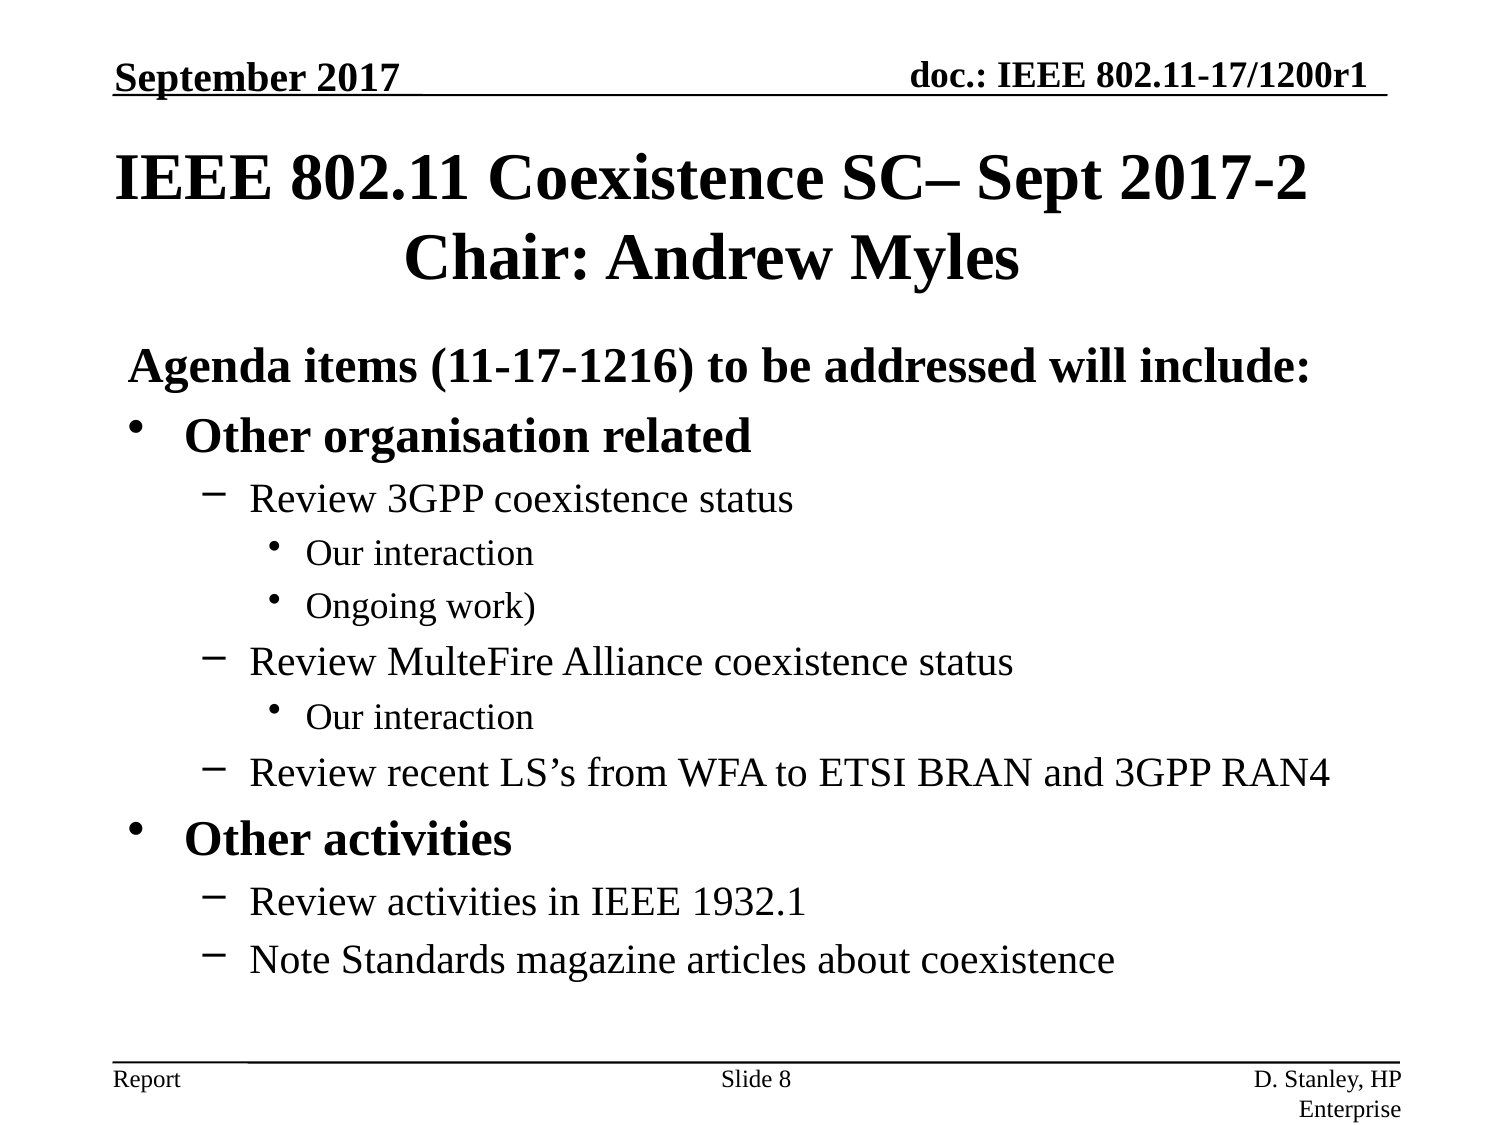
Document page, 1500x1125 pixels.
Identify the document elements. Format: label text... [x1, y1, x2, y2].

list Agenda items (11-17-1216) to be addressed will include: Other organisation related Review 3GPP coexistence status Our interaction Ongoing work) Review MulteFire Alliance coexistence status Our interaction Review recent LS’s from WFA to ETSI BRAN and 3GPP RAN4 Other activities Review activities in IEEE 1932.1 Note Standards magazine articles about coexistence [112, 324, 1375, 1038]
footer D. Stanley, HP Enterprise [1170, 1062, 1402, 1093]
slide_number Slide 8 [720, 1062, 792, 1093]
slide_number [114, 49, 413, 100]
title IEEE 802.11 Coexistence SC– Sept 2017-2 Chair: Andrew Myles [75, 125, 1350, 300]
